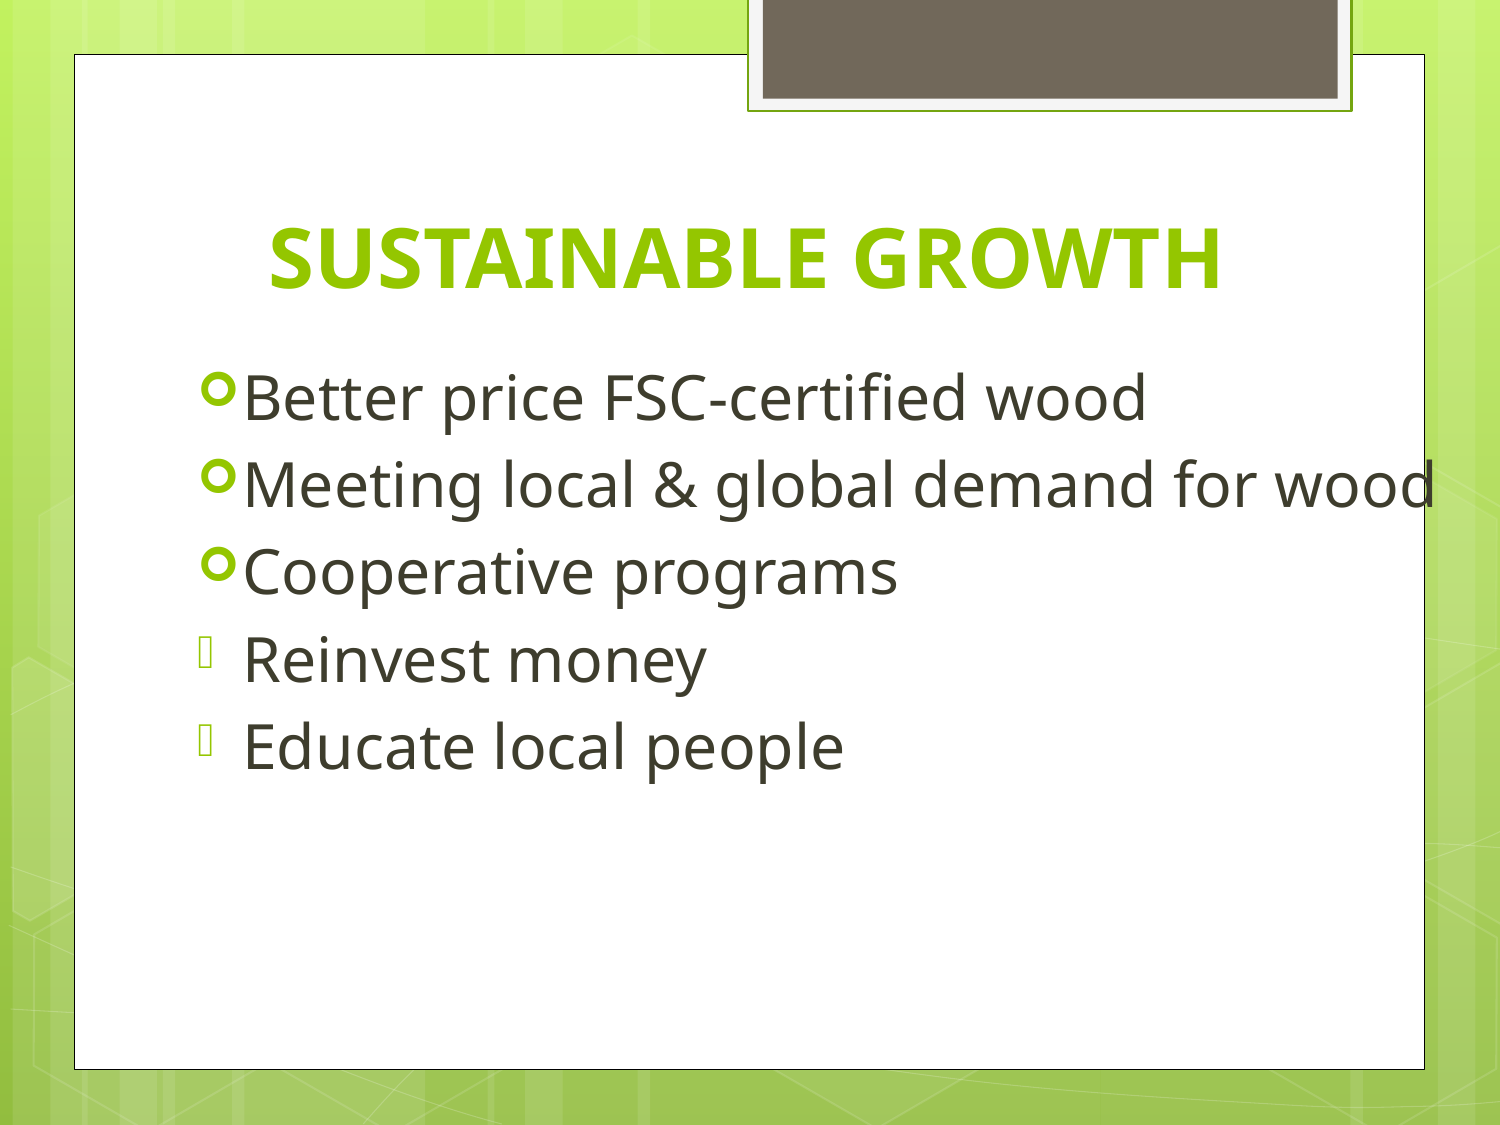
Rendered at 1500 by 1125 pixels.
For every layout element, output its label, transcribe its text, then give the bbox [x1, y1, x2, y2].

list Better price FSC-certified wood Meeting local & global demand for wood Cooperative programs Reinvest money Educate local people [171, 350, 1463, 926]
title SUSTAINABLE GROWTH [171, 168, 1324, 313]
